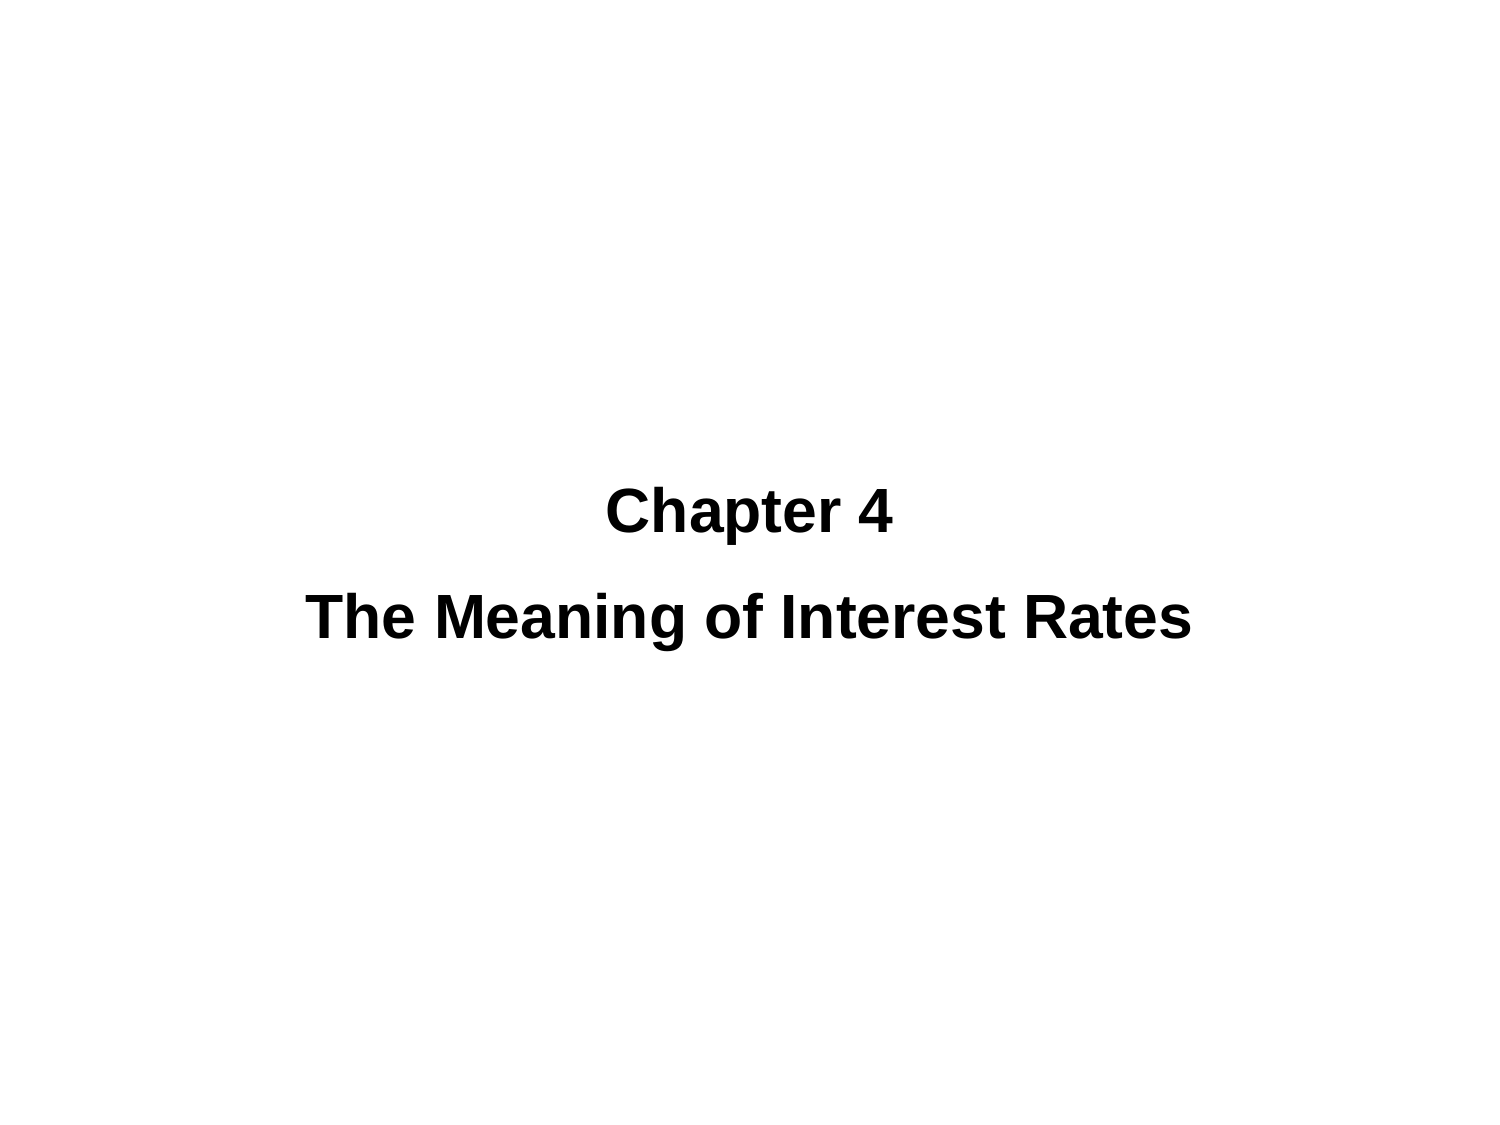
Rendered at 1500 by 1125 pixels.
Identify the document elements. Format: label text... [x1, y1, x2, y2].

list Chapter 4 The Meaning of Interest Rates [280, 378, 1220, 667]
